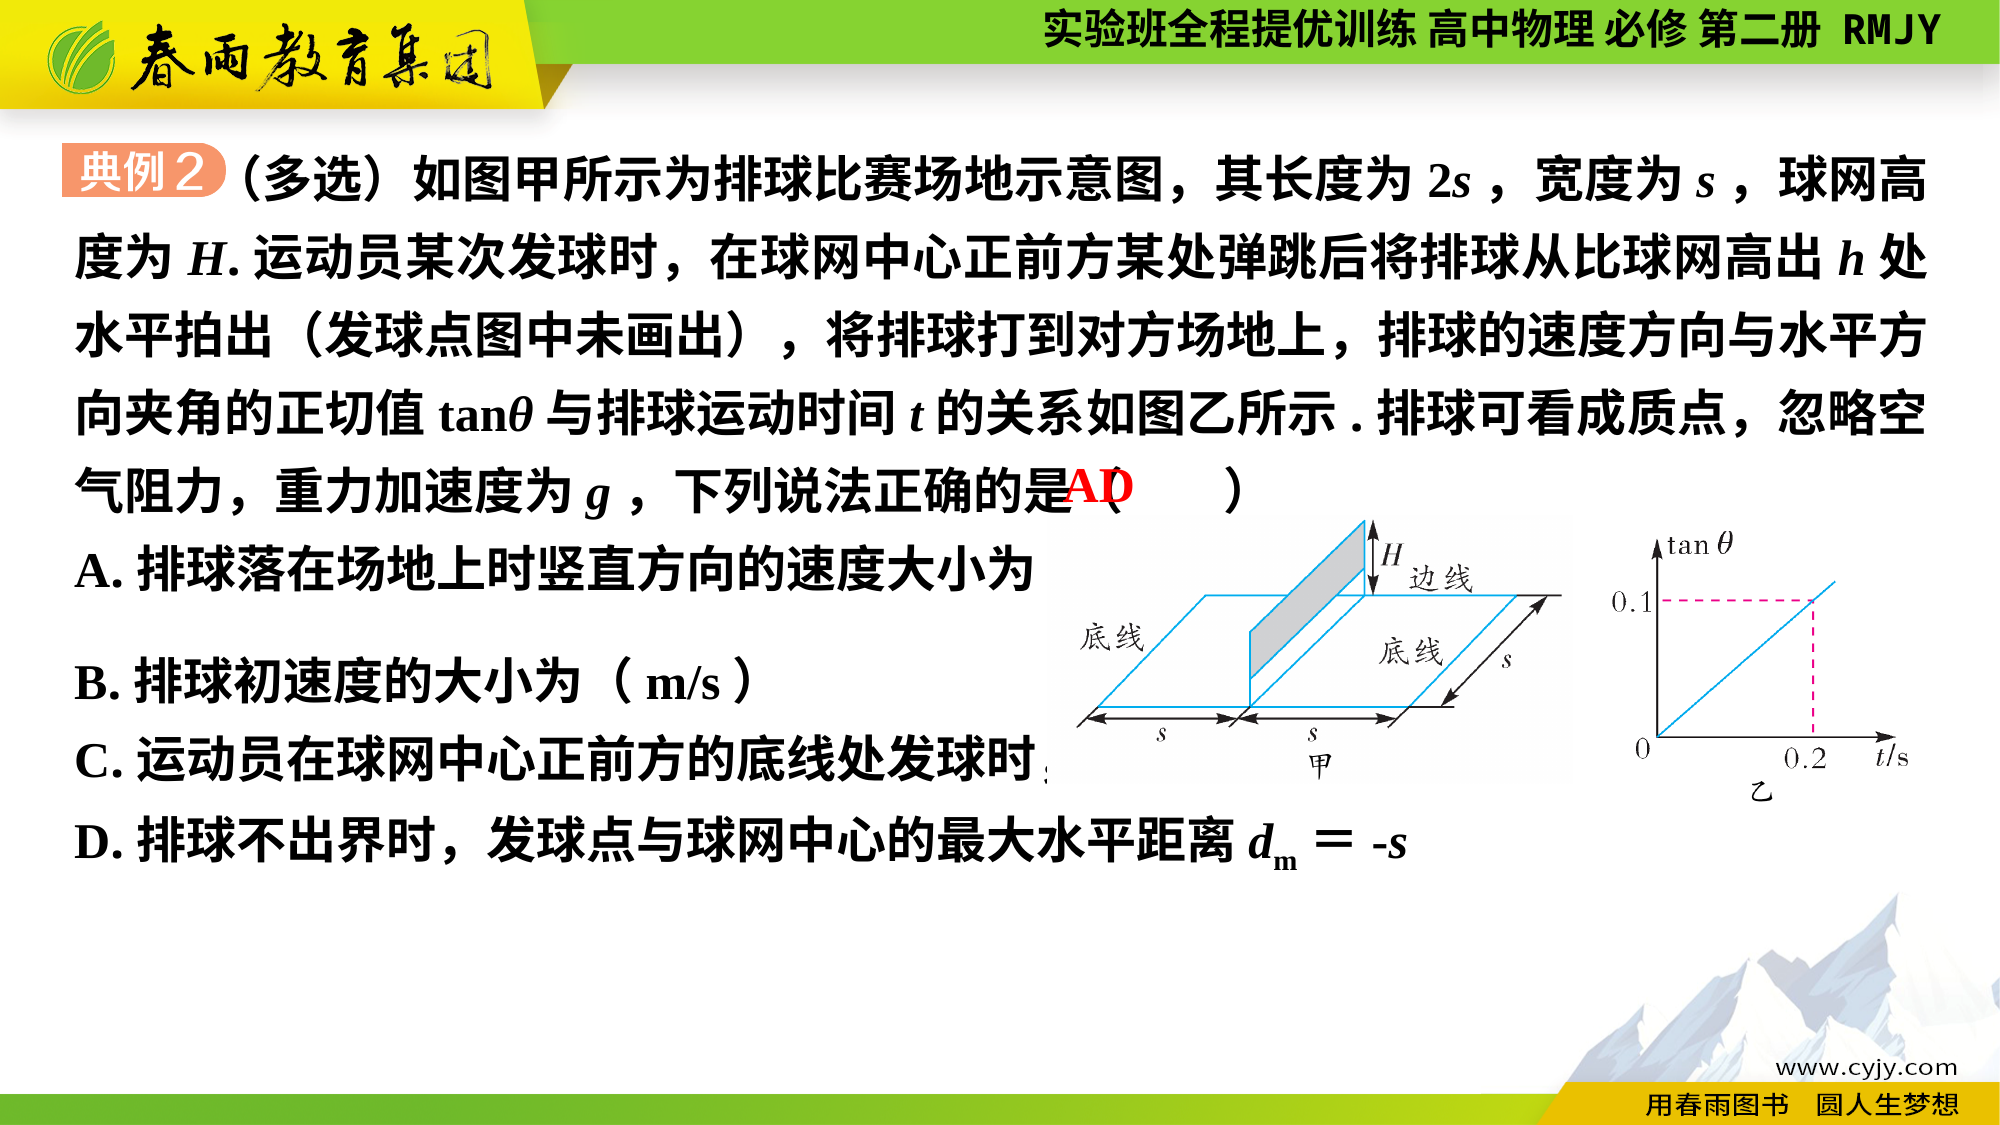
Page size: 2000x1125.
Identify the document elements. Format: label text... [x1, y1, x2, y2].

picture [0, 0, 2000, 1125]
text_box AD [1047, 444, 1150, 513]
